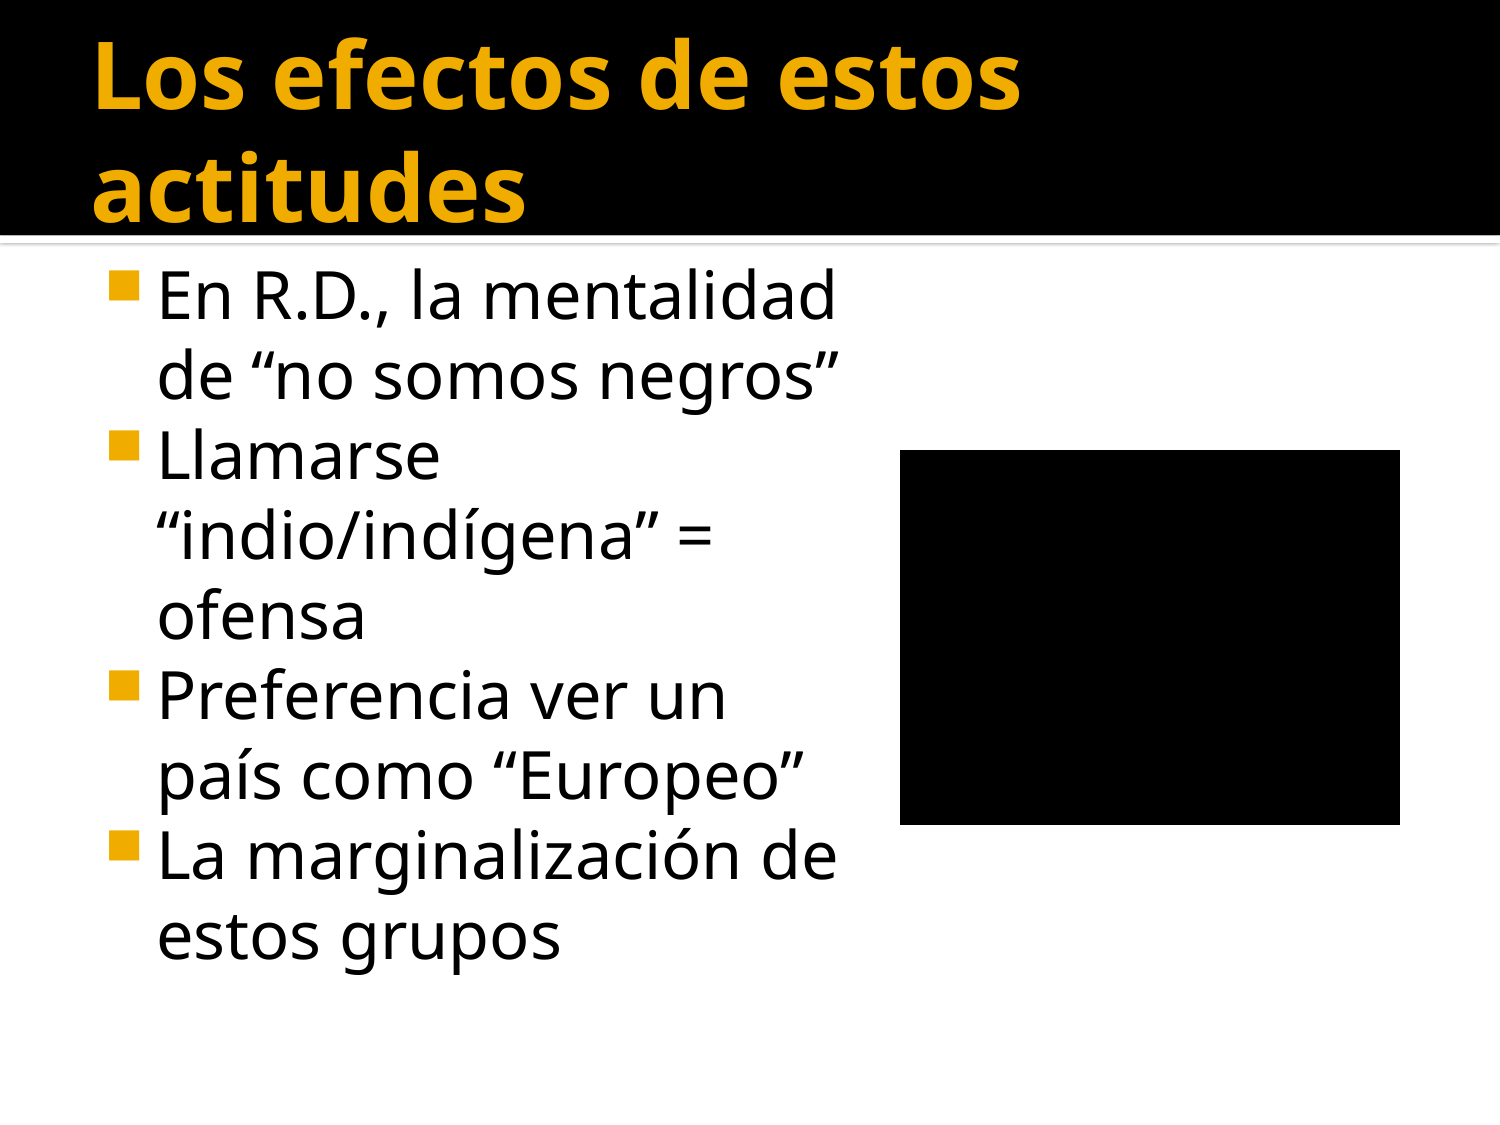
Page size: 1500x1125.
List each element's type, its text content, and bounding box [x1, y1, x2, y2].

title Los efectos de estos actitudes [75, 25, 1425, 231]
list En R.D., la mentalidad de “no somos negros” Llamarse “indio/indígena” = ofensa Preferencia ver un país como “Europeo” La marginalización de estos grupos [75, 237, 875, 1125]
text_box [899, 449, 1400, 825]
